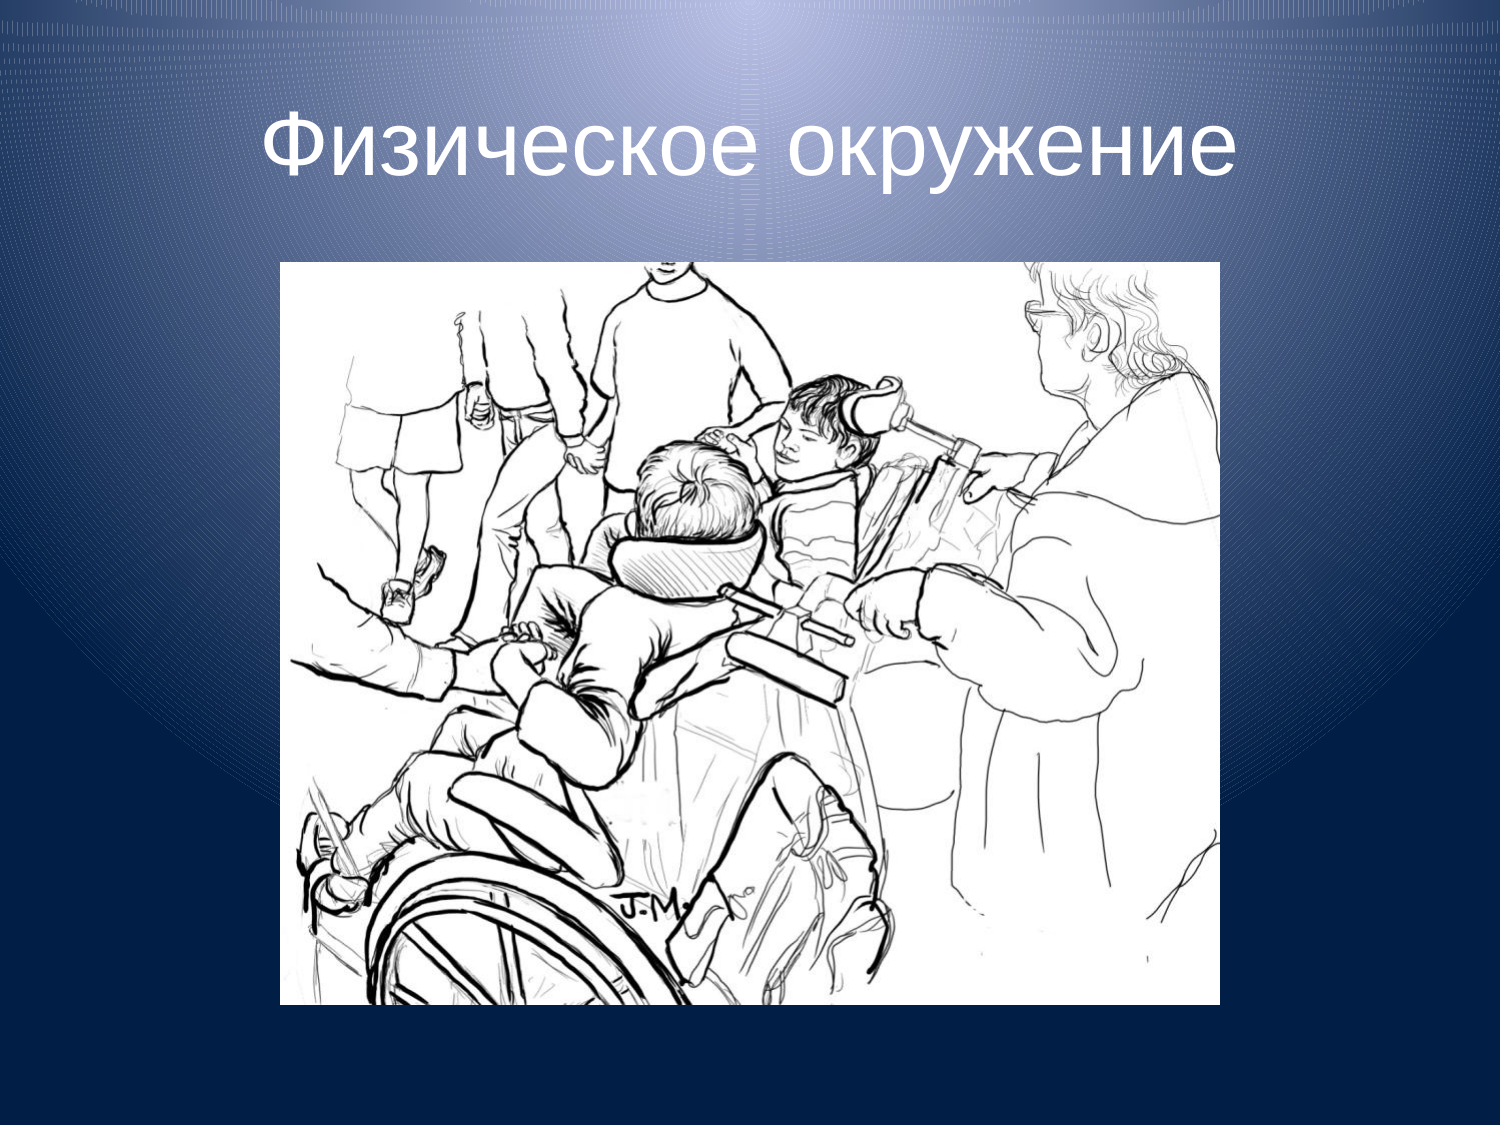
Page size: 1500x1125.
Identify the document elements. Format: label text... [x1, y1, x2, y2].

title Физическое окружение [74, 44, 1426, 233]
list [279, 262, 1220, 1006]
